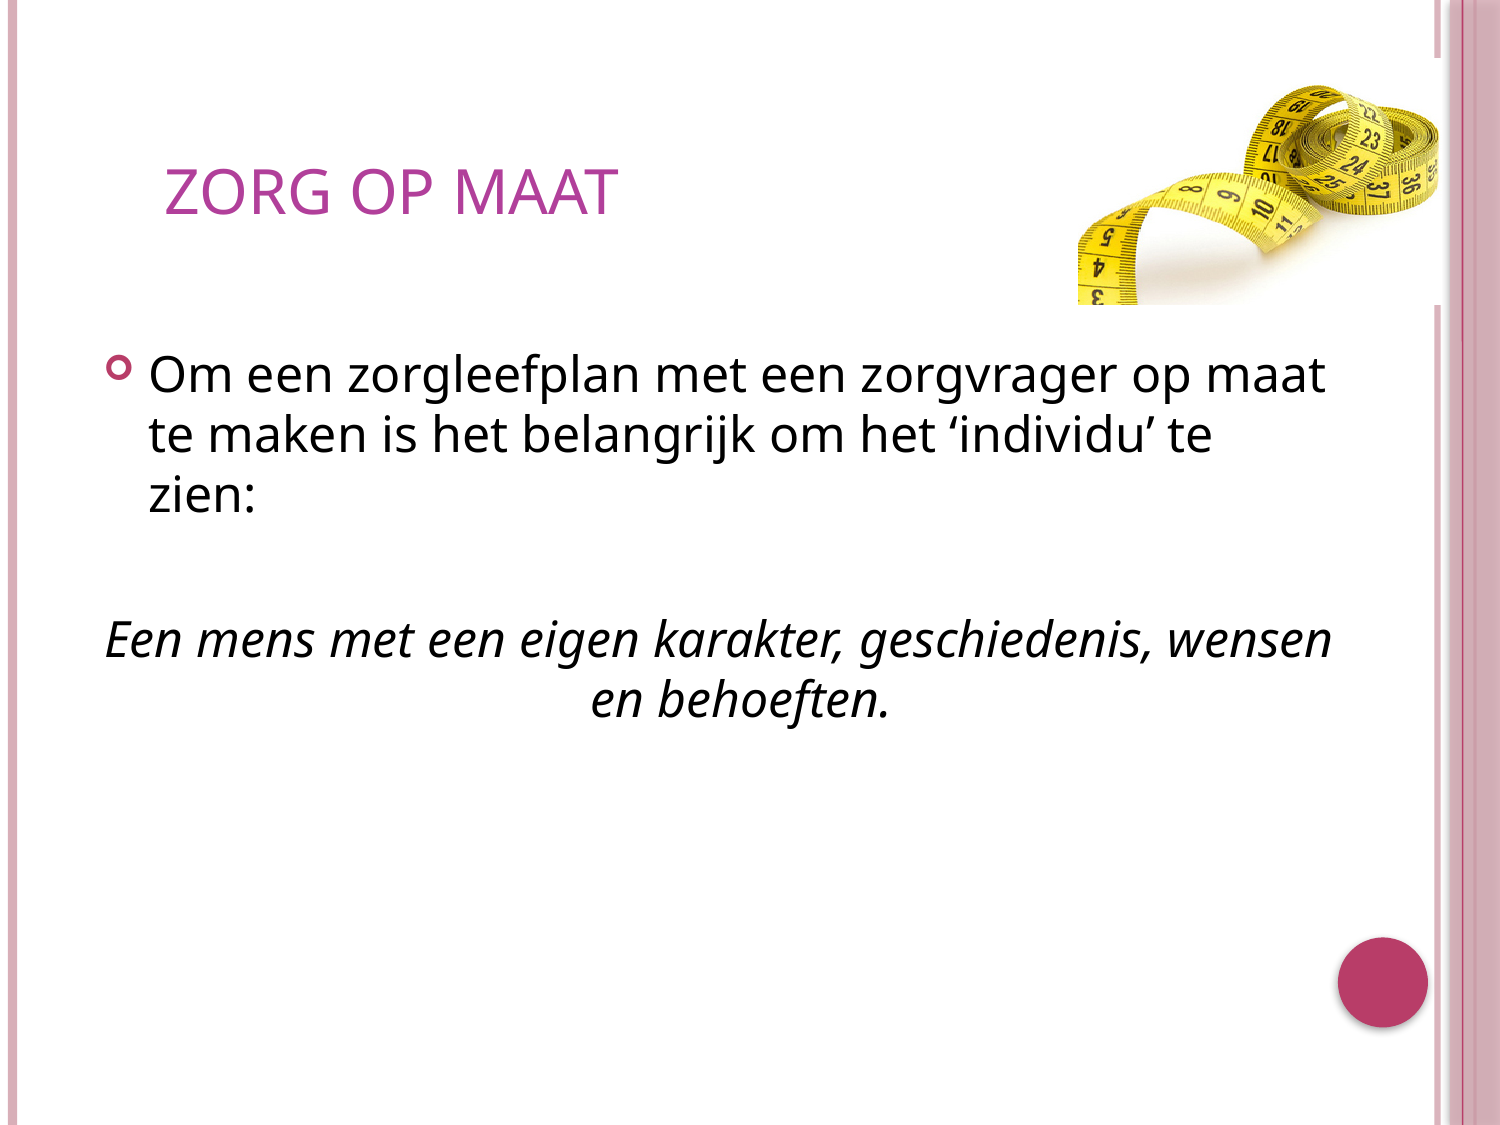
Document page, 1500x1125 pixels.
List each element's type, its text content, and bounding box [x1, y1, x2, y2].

title Zorg op maat [150, 46, 1500, 235]
list Om een zorgleefplan met een zorgvrager op maat te maken is het belangrijk om het ‘individu’ te zien: Een mens met een eigen karakter, geschiedenis, wensen en behoeften. [88, 262, 1350, 1005]
picture [1077, 58, 1442, 306]
